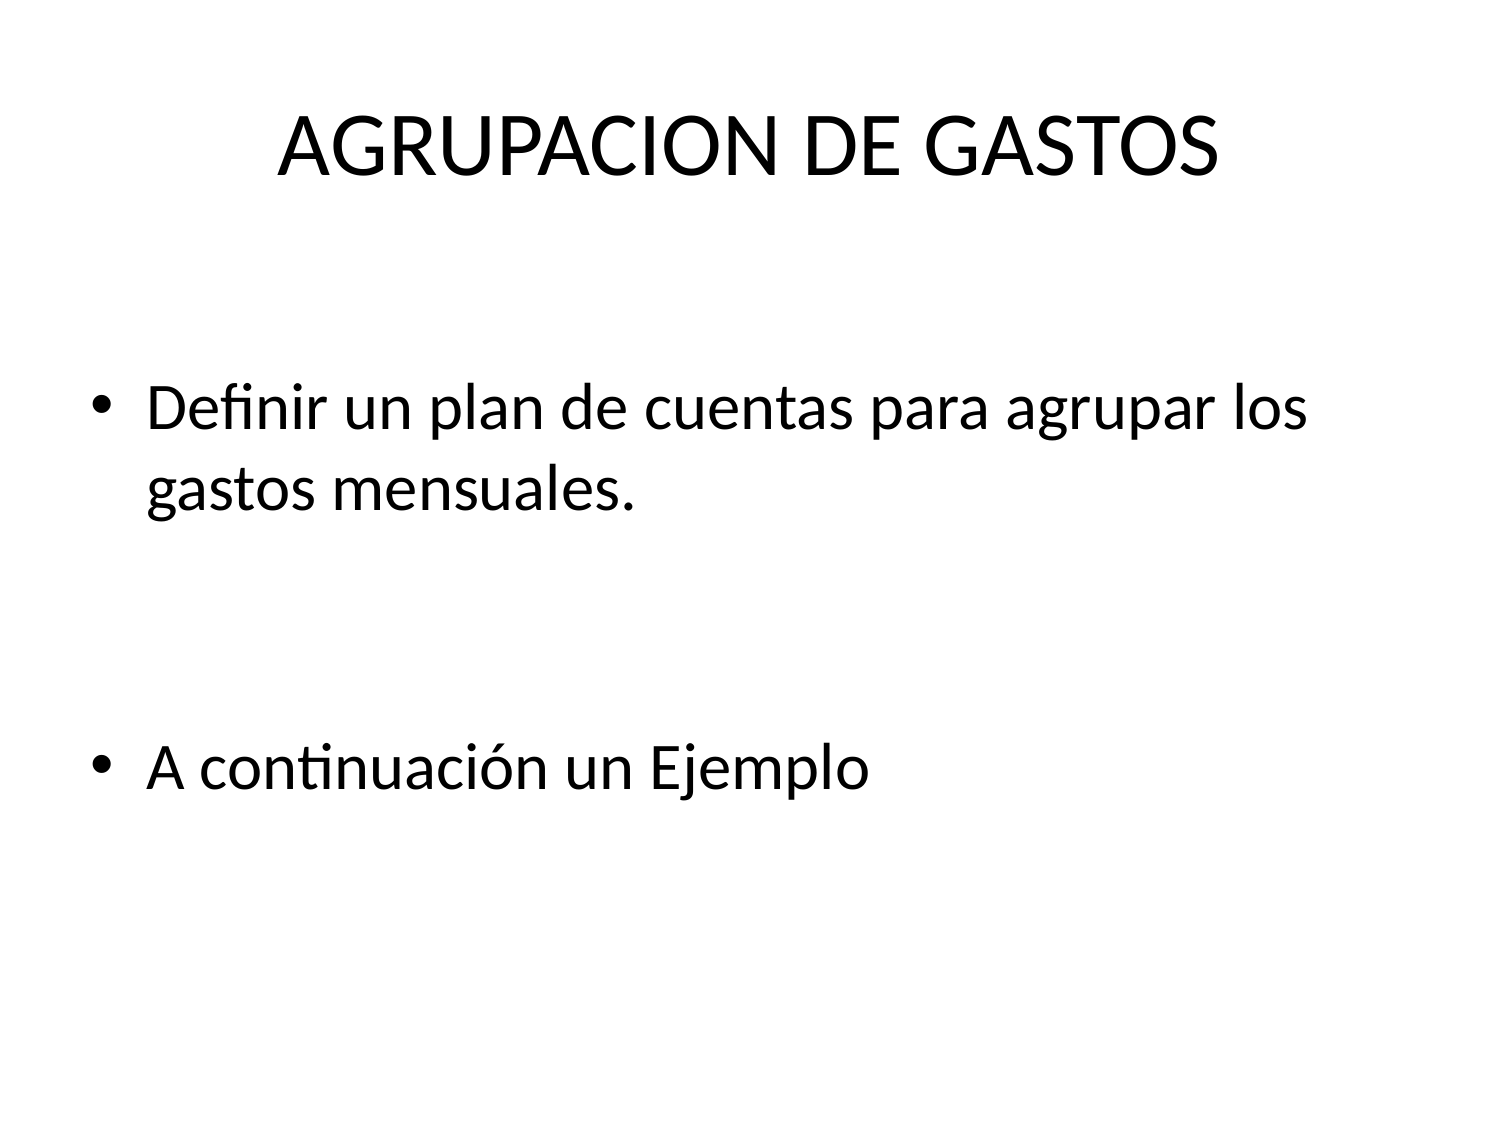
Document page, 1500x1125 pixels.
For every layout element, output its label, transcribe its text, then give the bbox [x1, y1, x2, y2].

title AGRUPACION DE GASTOS [75, 45, 1425, 233]
list Definir un plan de cuentas para agrupar los gastos mensuales. A continuación un Ejemplo [75, 262, 1425, 1005]
